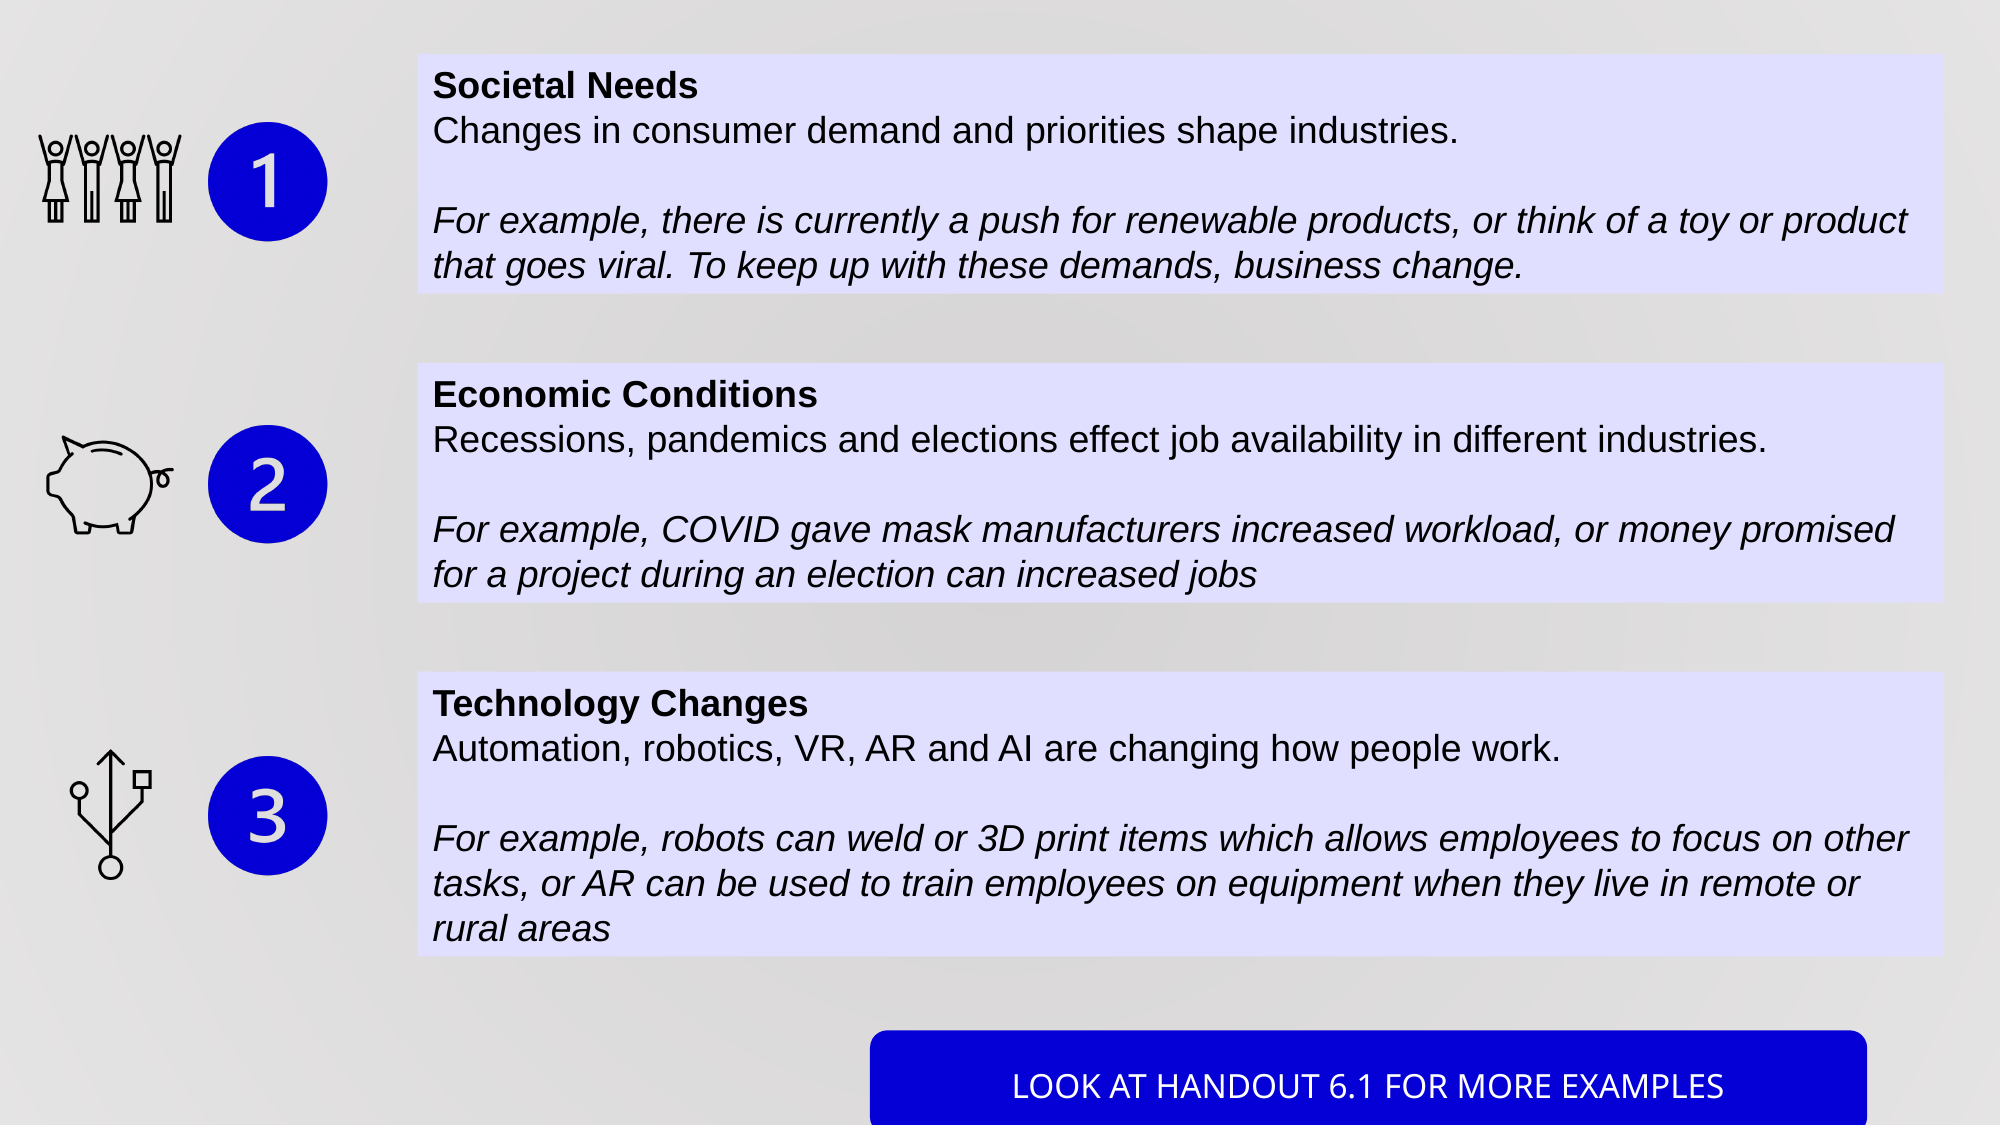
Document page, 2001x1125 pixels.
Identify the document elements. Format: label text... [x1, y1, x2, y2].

text_box Societal Needs Changes in consumer demand and priorities shape industries. For example, there is currently a push for renewable products, or think of a toy or product that goes viral. To keep up with these demands, business change. [417, 53, 1944, 294]
text_box LOOK AT HANDOUT 6.1 FOR MORE EXAMPLES [867, 1028, 1870, 1125]
text_box Technology Changes Automation, robotics, VR, AR and AI are changing how people work. For example, robots can weld or 3D print items which allows employees to focus on other tasks, or AR can be used to train employees on equipment when they live in remote or rural areas [417, 671, 1944, 957]
picture [192, 740, 343, 891]
picture [192, 408, 343, 560]
picture [35, 408, 187, 560]
picture [35, 740, 187, 891]
text_box Economic Conditions Recessions, pandemics and elections effect job availability in different industries. For example, COVID gave mask manufacturers increased workload, or money promised for a project during an election can increased jobs [417, 362, 1944, 603]
picture [35, 106, 187, 257]
picture [192, 106, 343, 257]
text_box [0, 0, 2000, 1125]
